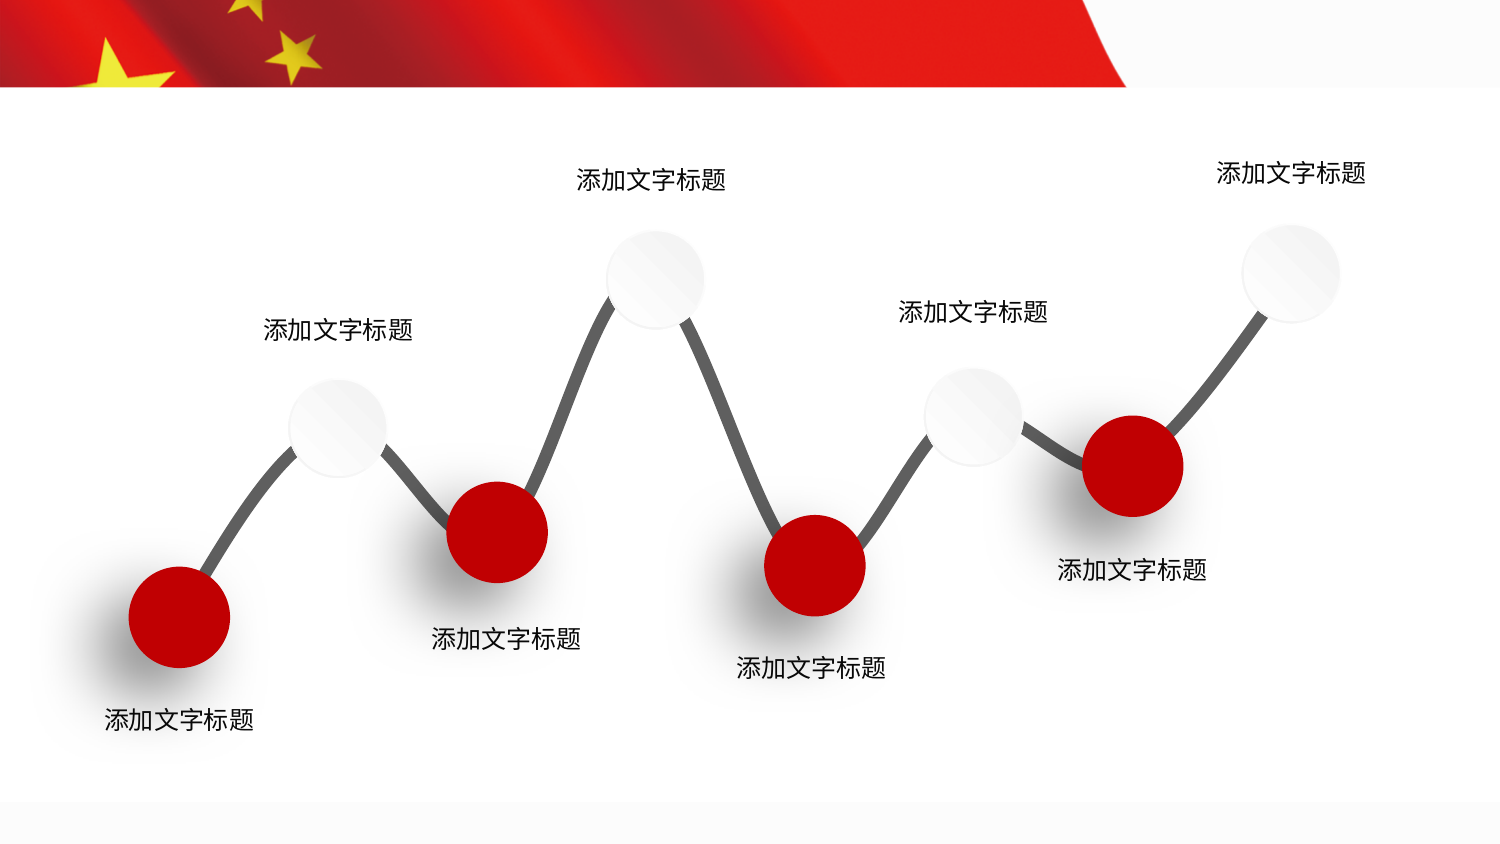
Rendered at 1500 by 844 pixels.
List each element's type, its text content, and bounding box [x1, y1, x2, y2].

text_box 添加文字标题 [721, 644, 902, 690]
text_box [605, 229, 707, 330]
text_box [762, 512, 868, 619]
text_box [530, 322, 918, 539]
text_box [444, 479, 550, 586]
text_box 添加文字标题 [1042, 547, 1223, 593]
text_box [923, 366, 1025, 467]
text_box 添加文字标题 [416, 616, 597, 662]
text_box [208, 459, 413, 605]
text_box 添加文字标题 [1201, 150, 1382, 195]
text_box [126, 564, 233, 671]
text_box 添加文字标题 [883, 289, 1064, 334]
text_box 添加文字标题 [562, 157, 742, 202]
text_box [1241, 223, 1342, 324]
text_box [288, 377, 389, 479]
picture [0, 0, 1398, 87]
text_box [1079, 413, 1186, 520]
text_box 添加文字标题 [248, 306, 429, 352]
text_box 添加文字标题 [89, 697, 270, 743]
text_box [1006, 293, 1251, 429]
